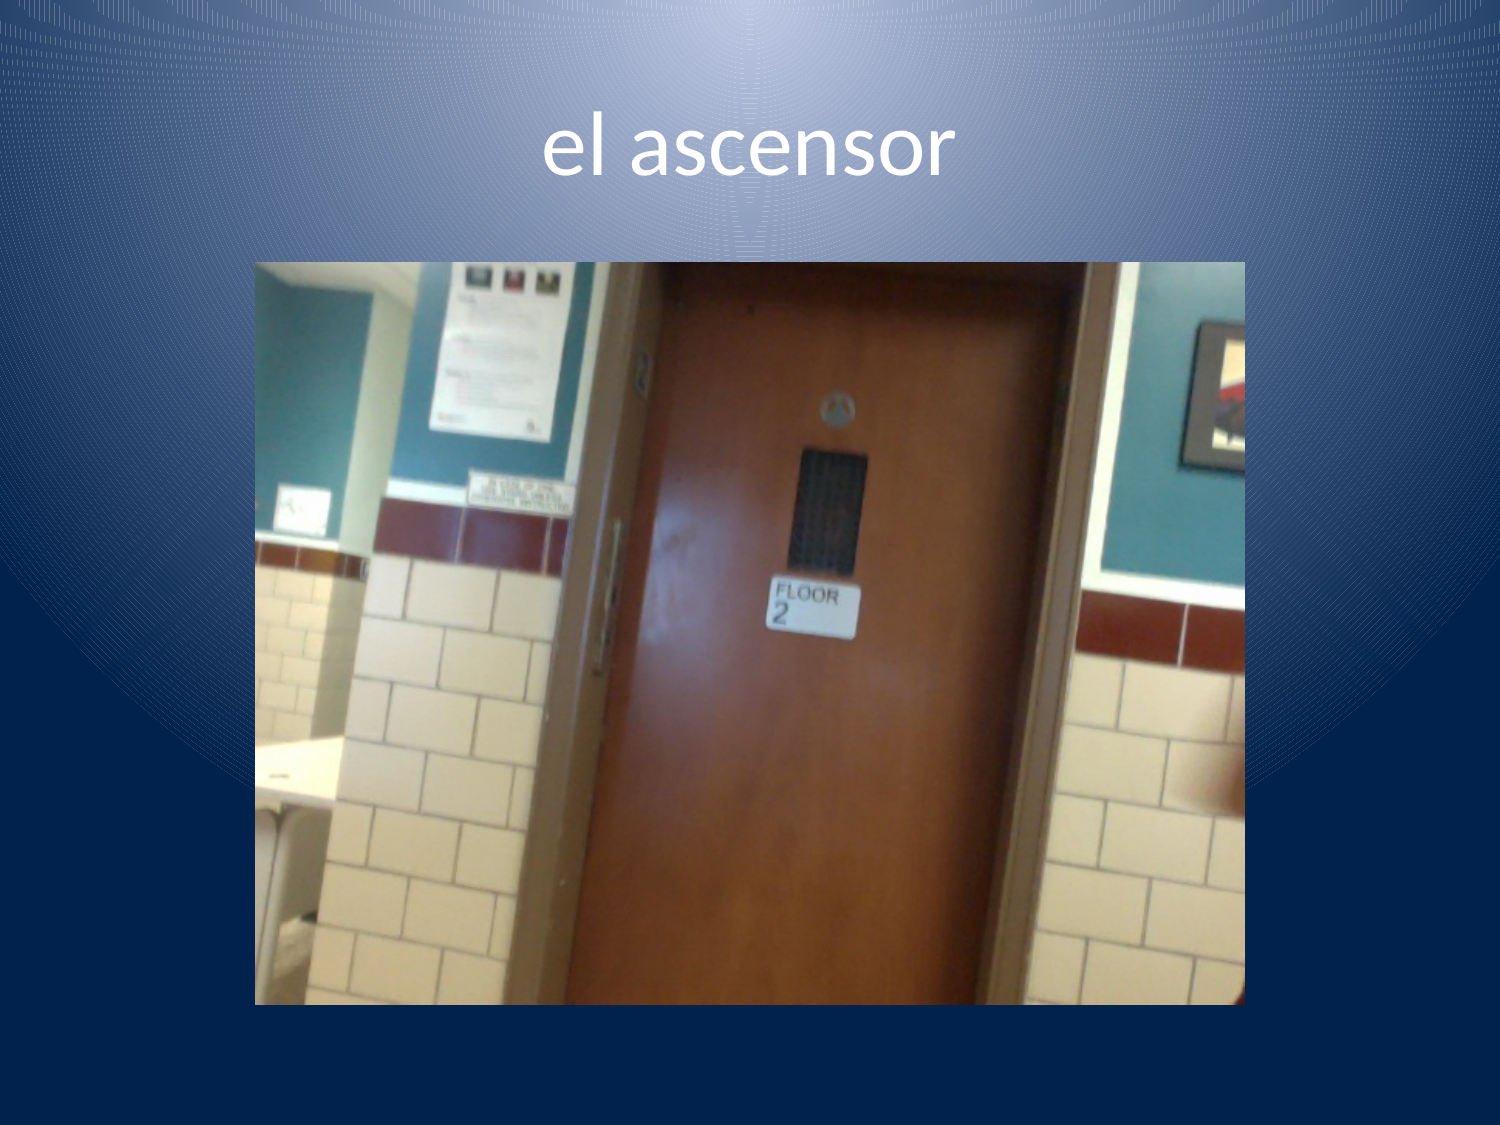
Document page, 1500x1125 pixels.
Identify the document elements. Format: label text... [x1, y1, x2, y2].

title el ascensor [75, 45, 1425, 233]
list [74, 262, 1426, 1006]
